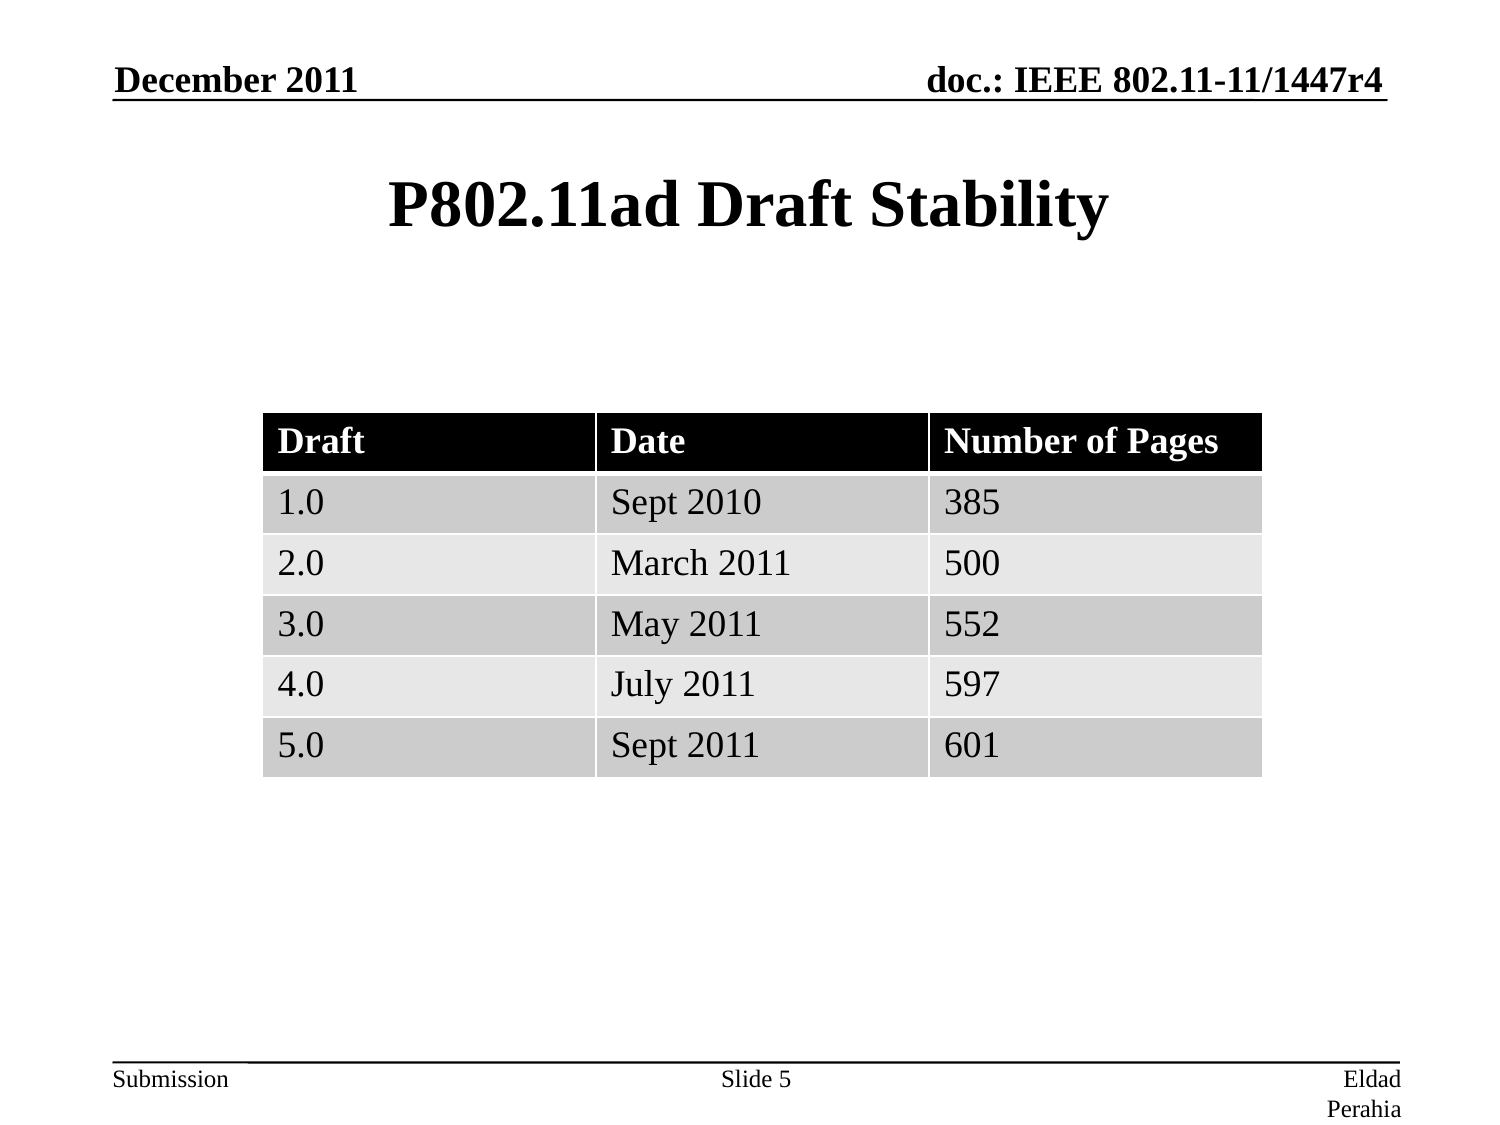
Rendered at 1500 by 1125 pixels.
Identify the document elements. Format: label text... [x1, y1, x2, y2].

table_cell March 2011 [597, 535, 928, 594]
table_cell 500 [930, 535, 1262, 594]
table_cell 2.0 [263, 535, 595, 594]
table_header Draft [263, 413, 595, 471]
table_cell 4.0 [263, 657, 595, 716]
table_header Date [597, 413, 928, 471]
slide_number Slide 5 [712, 1061, 800, 1093]
table_cell 552 [930, 596, 1262, 655]
table_cell 1.0 [263, 476, 595, 533]
table_cell 601 [930, 718, 1262, 777]
table_header Number of Pages [930, 413, 1262, 471]
table_cell May 2011 [597, 596, 928, 655]
table_cell July 2011 [597, 657, 928, 716]
table_cell 3.0 [263, 596, 595, 655]
table_cell 385 [930, 476, 1262, 533]
table_cell 597 [930, 657, 1262, 716]
table_cell Sept 2010 [597, 476, 928, 533]
table_cell Sept 2011 [597, 718, 928, 777]
footer Eldad Perahia, Intel Corporation [1324, 1061, 1402, 1093]
table_cell 5.0 [263, 718, 595, 777]
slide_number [114, 54, 362, 101]
title P802.11ad Draft Stability [112, 112, 1388, 288]
